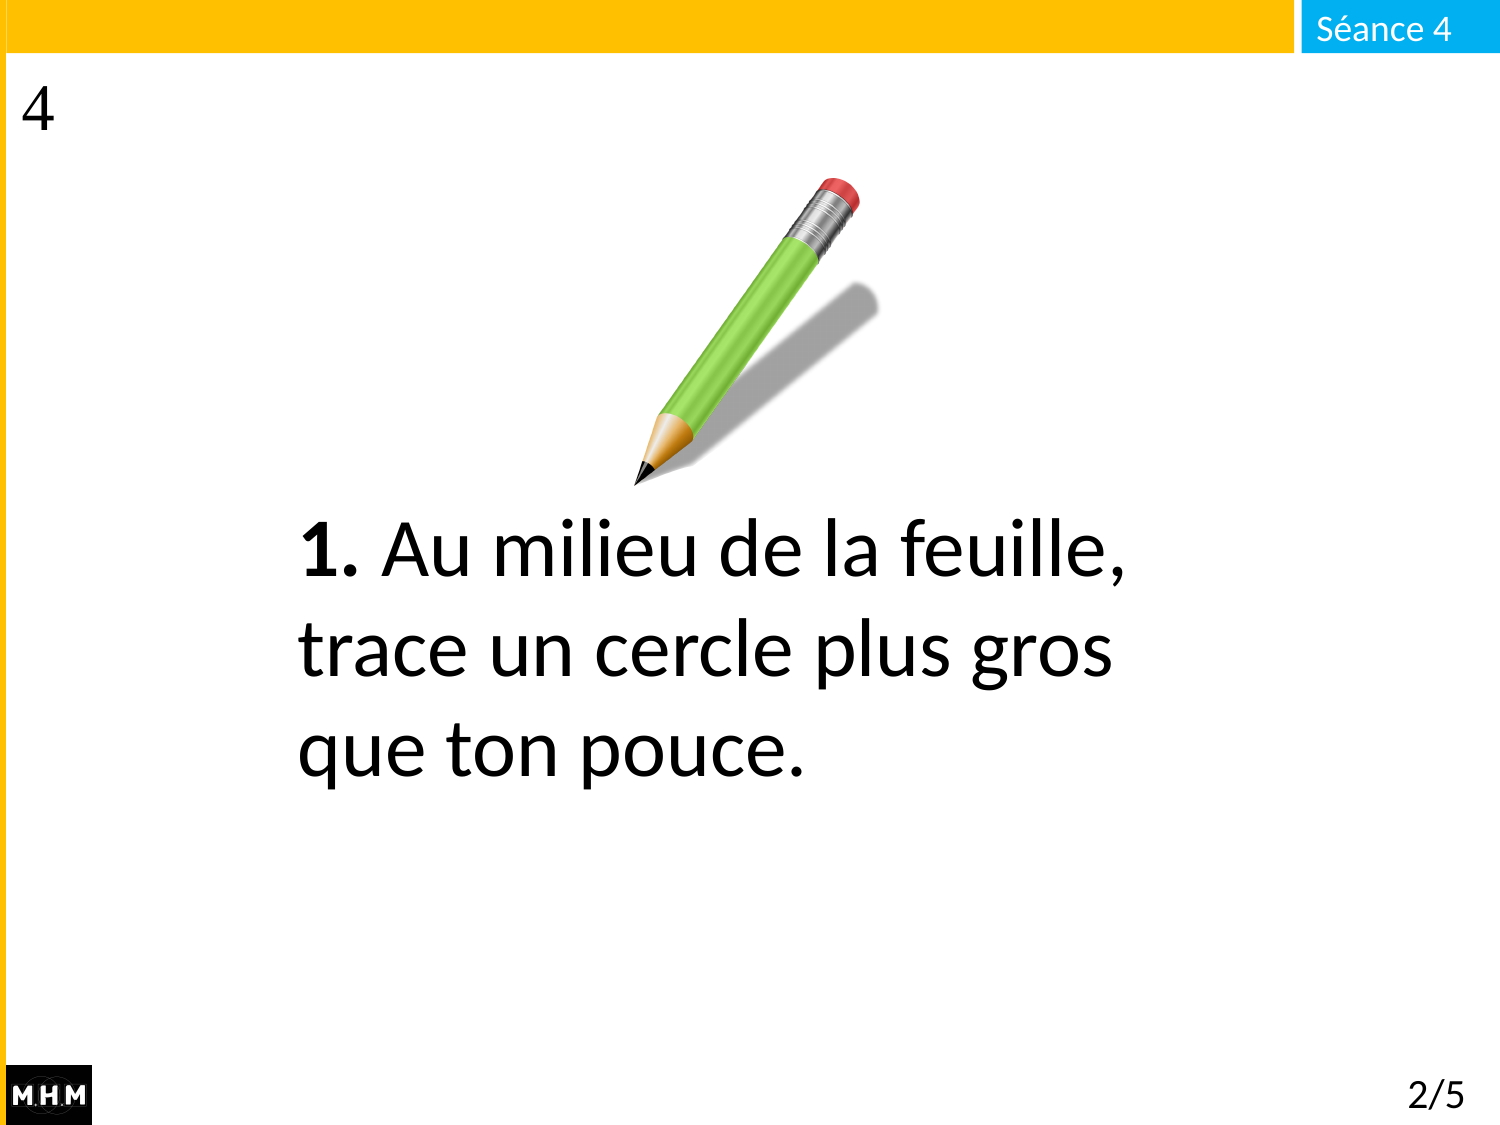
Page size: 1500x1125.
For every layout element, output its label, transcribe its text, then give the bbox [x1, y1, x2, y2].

list 2/5 [1373, 1064, 1500, 1125]
picture [634, 178, 883, 486]
picture [6, 1065, 92, 1125]
text_box 1. Au milieu de la feuille, trace un cercle plus gros que ton pouce. [282, 485, 1235, 801]
